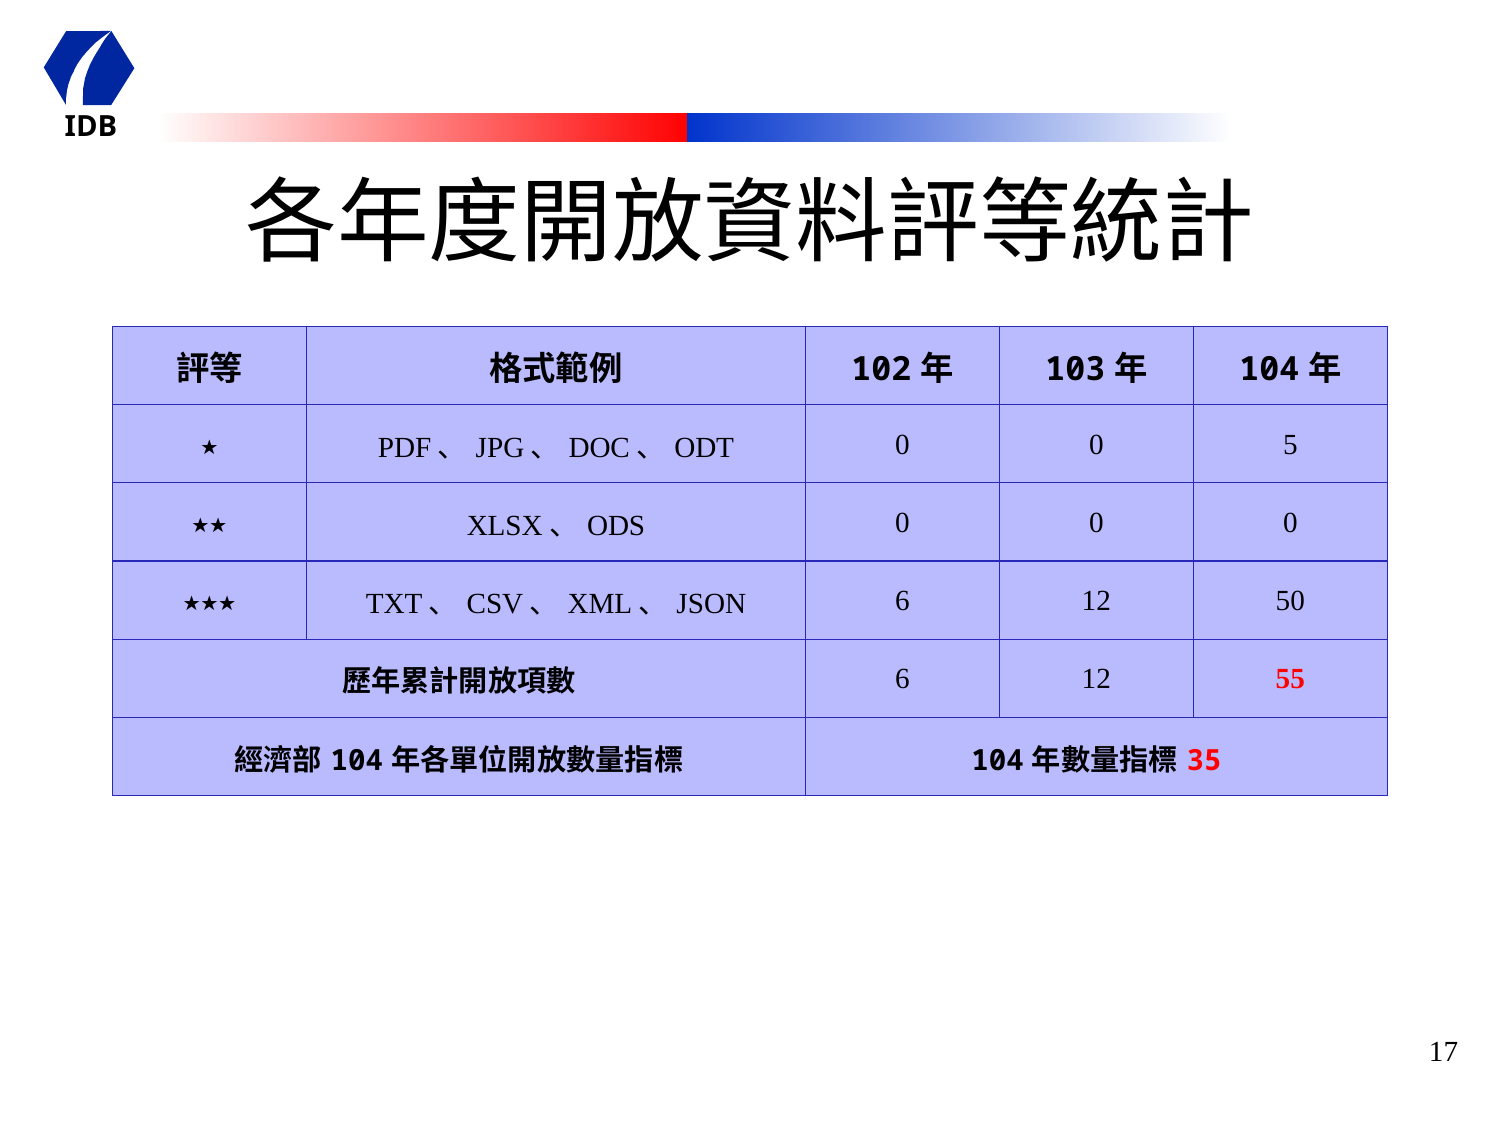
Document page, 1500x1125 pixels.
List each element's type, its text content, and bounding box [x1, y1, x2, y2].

table_cell 0 [806, 483, 999, 560]
table_header 104年 [1194, 327, 1387, 404]
table_cell XLSX、ODS [307, 483, 805, 560]
table_cell 5 [1194, 405, 1387, 482]
table_cell 12 [1000, 640, 1193, 717]
title 各年度開放資料評等統計 [112, 124, 1388, 312]
table_cell 0 [1000, 483, 1193, 560]
table_cell 6 [806, 562, 999, 639]
table_cell 歷年累計開放項數 [113, 640, 805, 717]
table_cell 104年數量指標35 [806, 718, 1387, 795]
table_cell TXT、CSV、XML、JSON [307, 562, 805, 639]
table_cell 50 [1194, 562, 1387, 639]
table_cell 12 [1000, 562, 1193, 639]
table_cell 0 [806, 405, 999, 482]
slide_number 17 [1160, 1024, 1474, 1101]
table_header 103年 [1000, 327, 1193, 404]
table_cell 0 [1194, 483, 1387, 560]
table_cell ★ [113, 405, 306, 482]
table_cell 0 [1000, 405, 1193, 482]
table_cell PDF、JPG、DOC、ODT [307, 405, 805, 482]
table_cell 55 [1194, 640, 1387, 717]
table_header 102年 [806, 327, 999, 404]
table_header 評等 [113, 327, 306, 404]
table_header 格式範例 [307, 327, 805, 404]
table_cell ★★★ [113, 562, 306, 639]
table_cell 經濟部104年各單位開放數量指標 [113, 718, 805, 795]
table_cell 6 [806, 640, 999, 717]
table_cell ★★ [113, 483, 306, 560]
